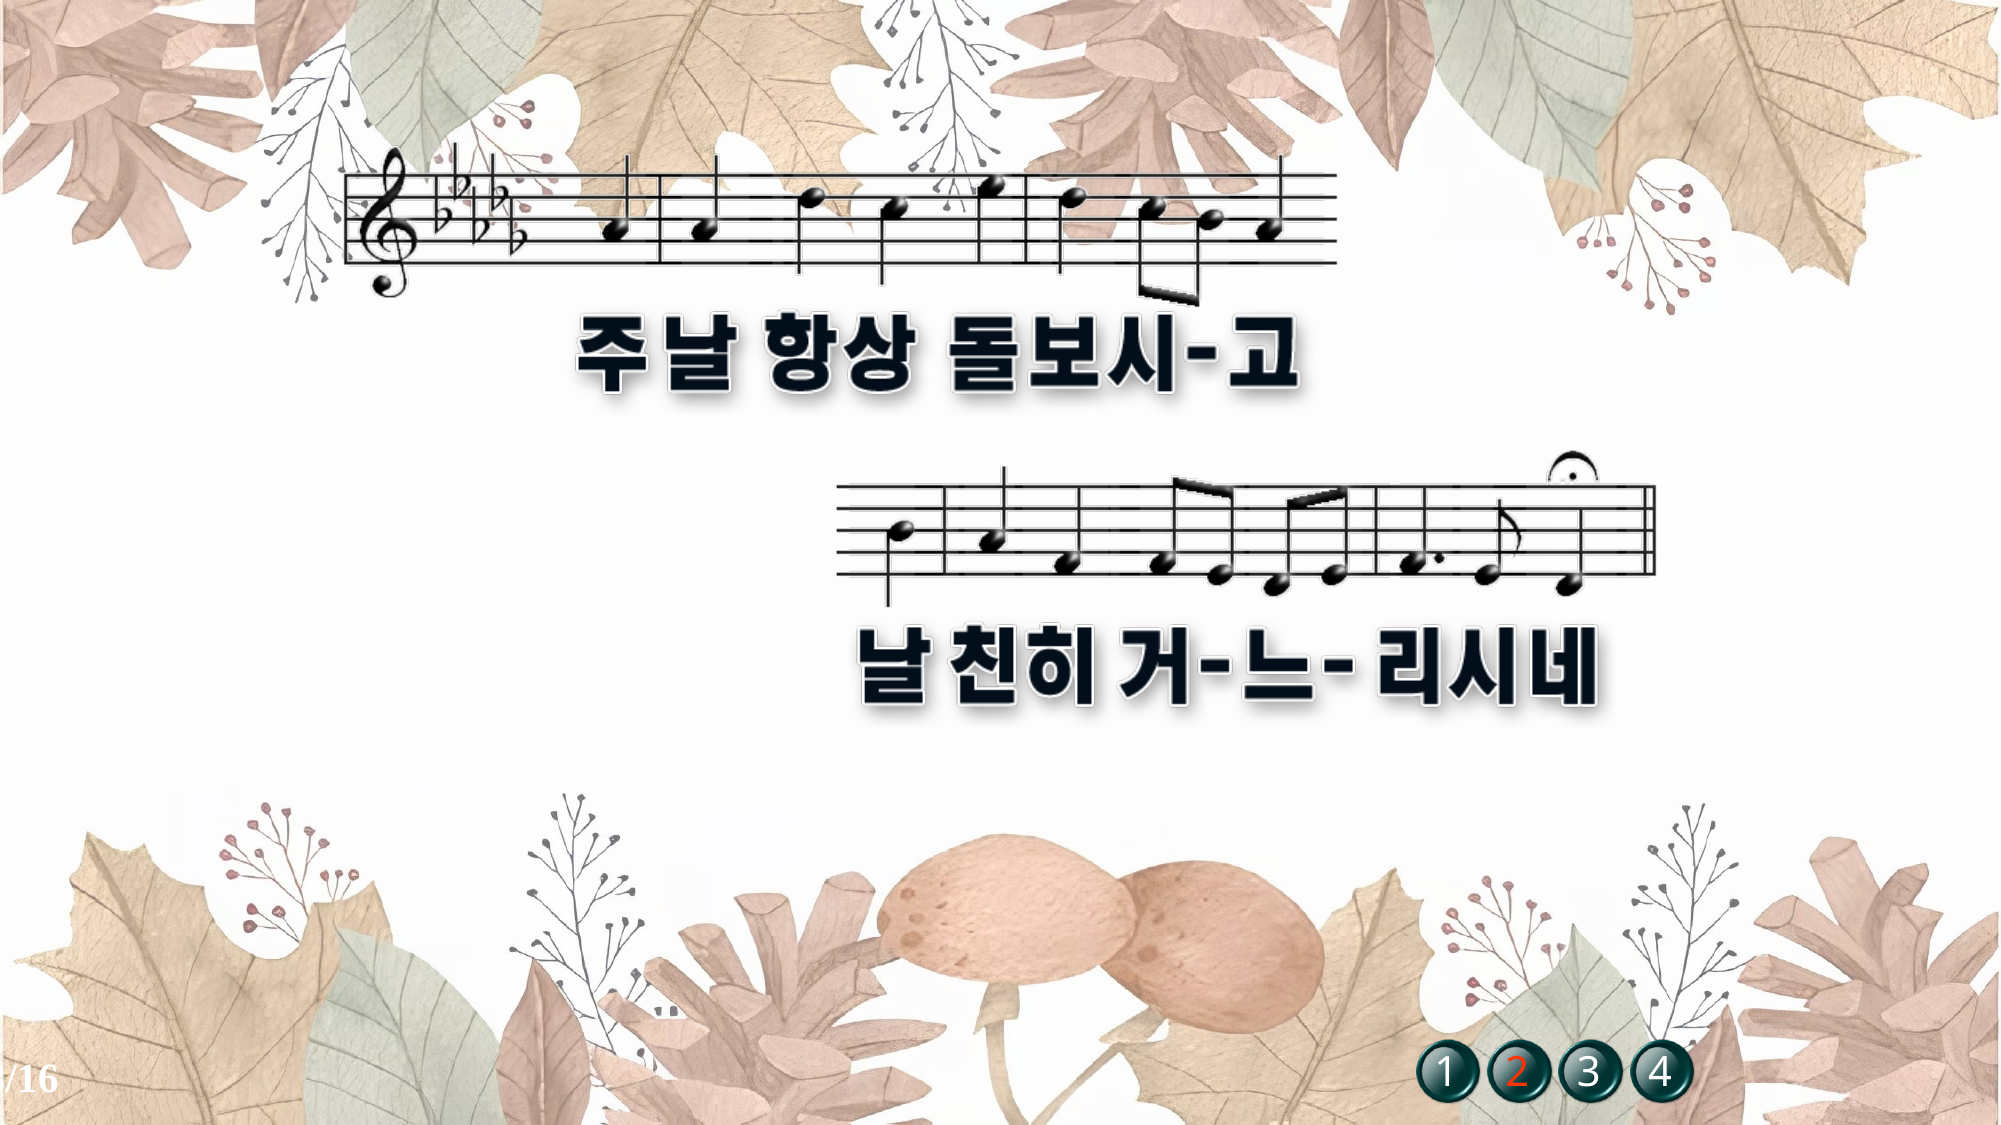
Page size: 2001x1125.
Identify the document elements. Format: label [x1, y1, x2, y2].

text_box [1484, 1035, 1555, 1106]
picture [0, 0, 2001, 1125]
text_box [1627, 1035, 1697, 1106]
text_box [1413, 1035, 1484, 1106]
text_box [1555, 1035, 1626, 1106]
